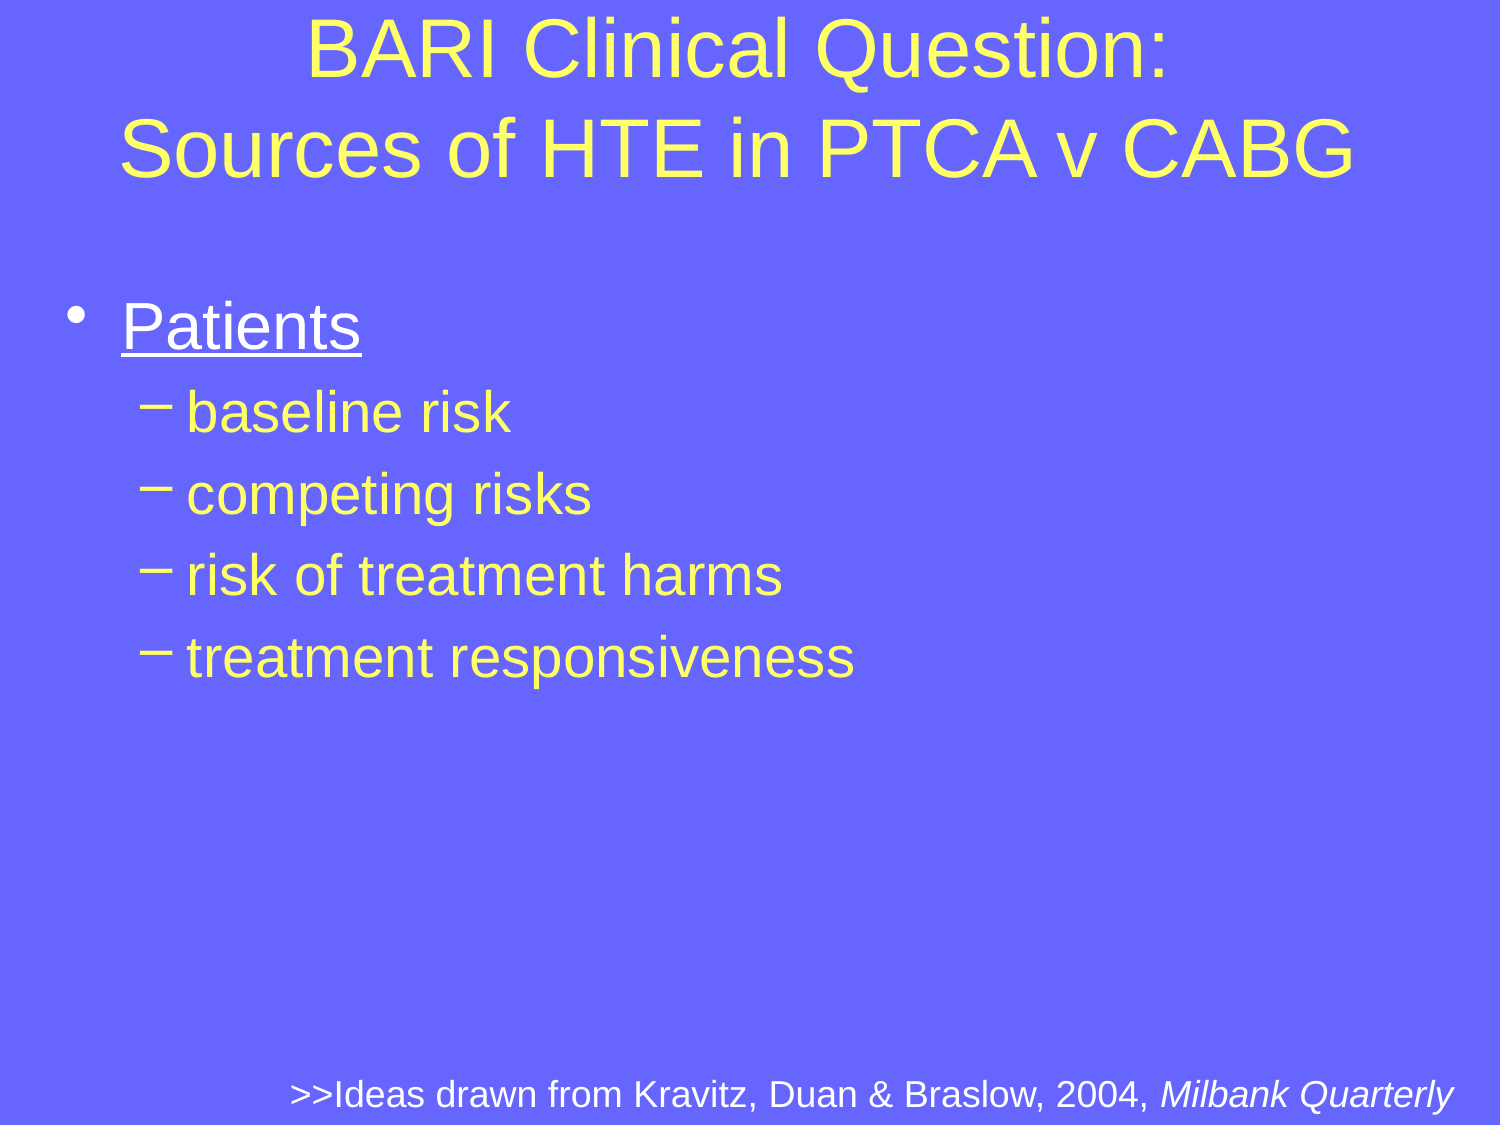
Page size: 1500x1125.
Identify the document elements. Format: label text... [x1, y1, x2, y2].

list Patients baseline risk competing risks risk of treatment harms treatment responsiveness [49, 274, 1476, 1101]
title BARI Clinical Question: Sources of HTE in PTCA v CABG [74, 0, 1426, 188]
text_box >>Ideas drawn from Kravitz, Duan & Braslow, 2004, Milbank Quarterly [275, 1062, 1500, 1123]
